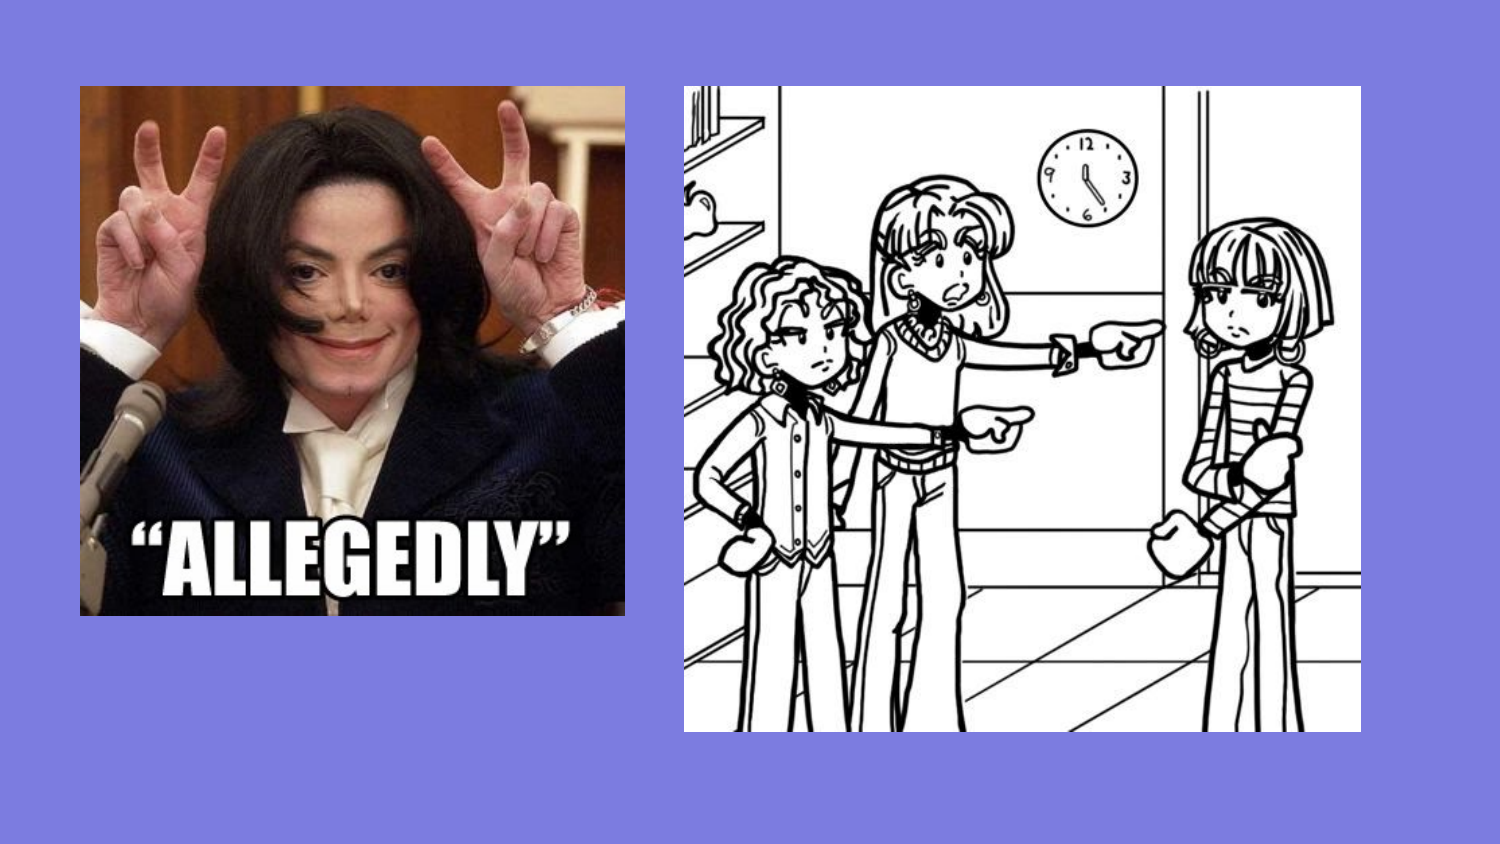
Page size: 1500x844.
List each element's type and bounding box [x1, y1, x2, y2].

picture [684, 86, 1361, 732]
picture [80, 86, 625, 617]
